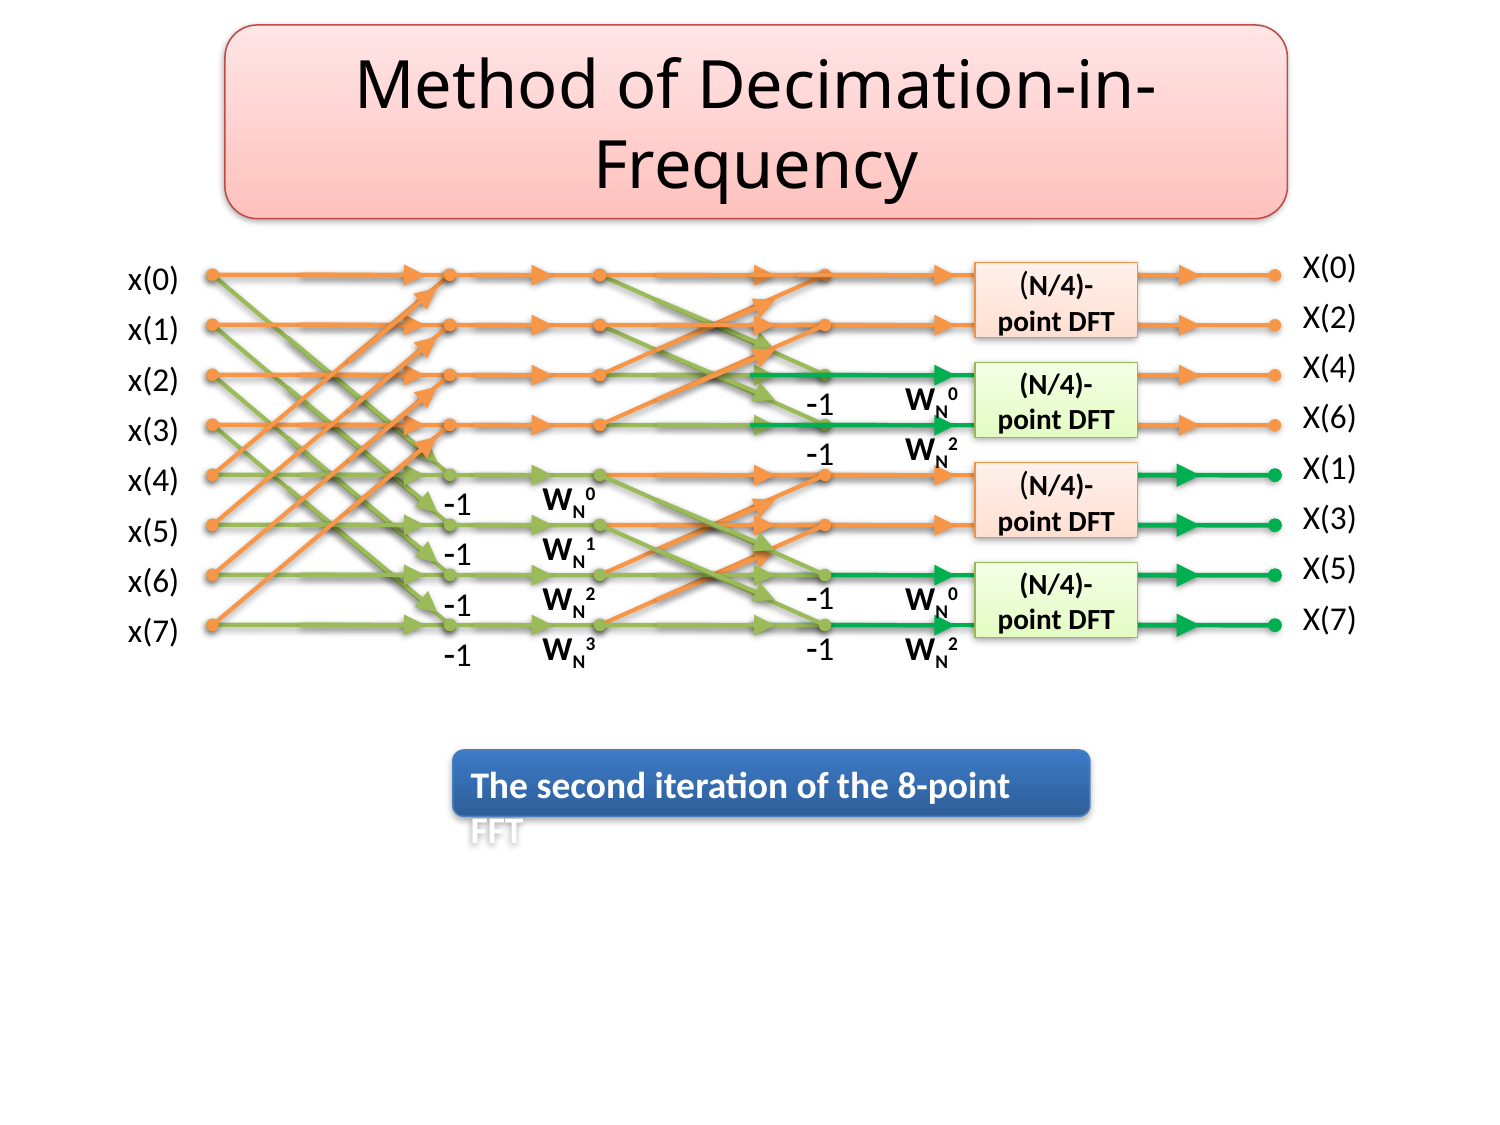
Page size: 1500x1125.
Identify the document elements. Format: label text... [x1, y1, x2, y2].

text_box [112, 237, 1373, 682]
text_box Method of Decimation-in-Frequency [224, 24, 1289, 220]
text_box The second iteration of the 8-point FFT [452, 749, 1091, 818]
